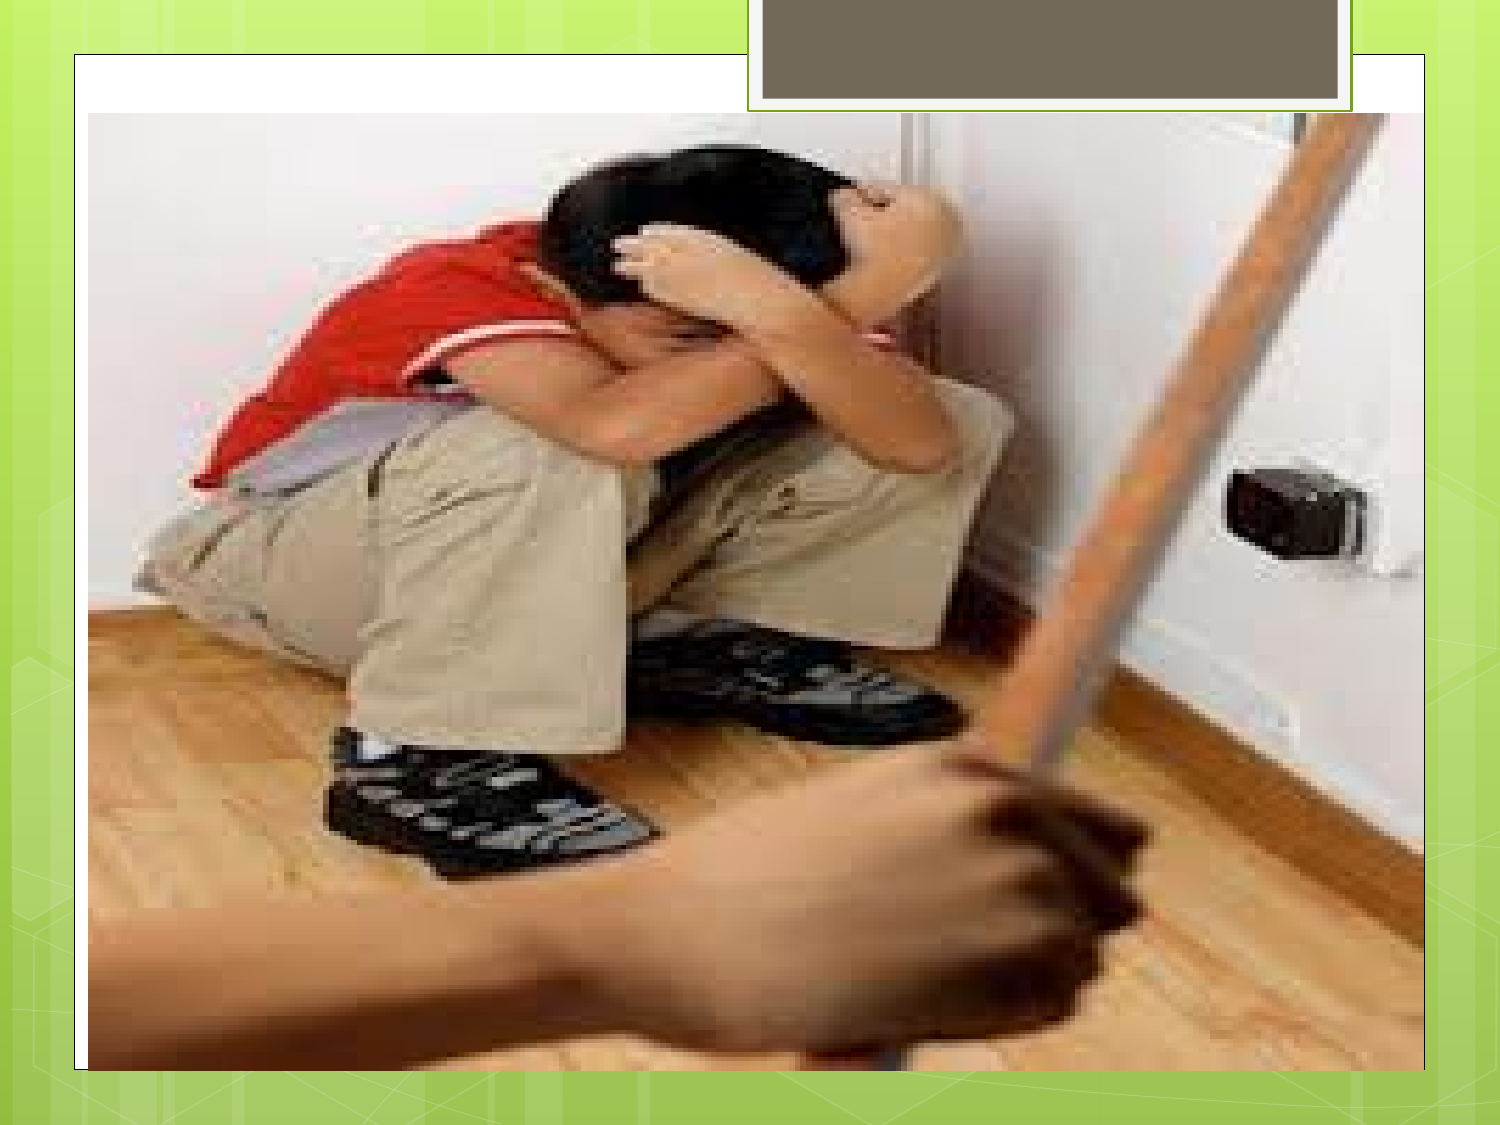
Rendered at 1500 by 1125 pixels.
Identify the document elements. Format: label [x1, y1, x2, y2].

picture [88, 113, 1424, 1071]
